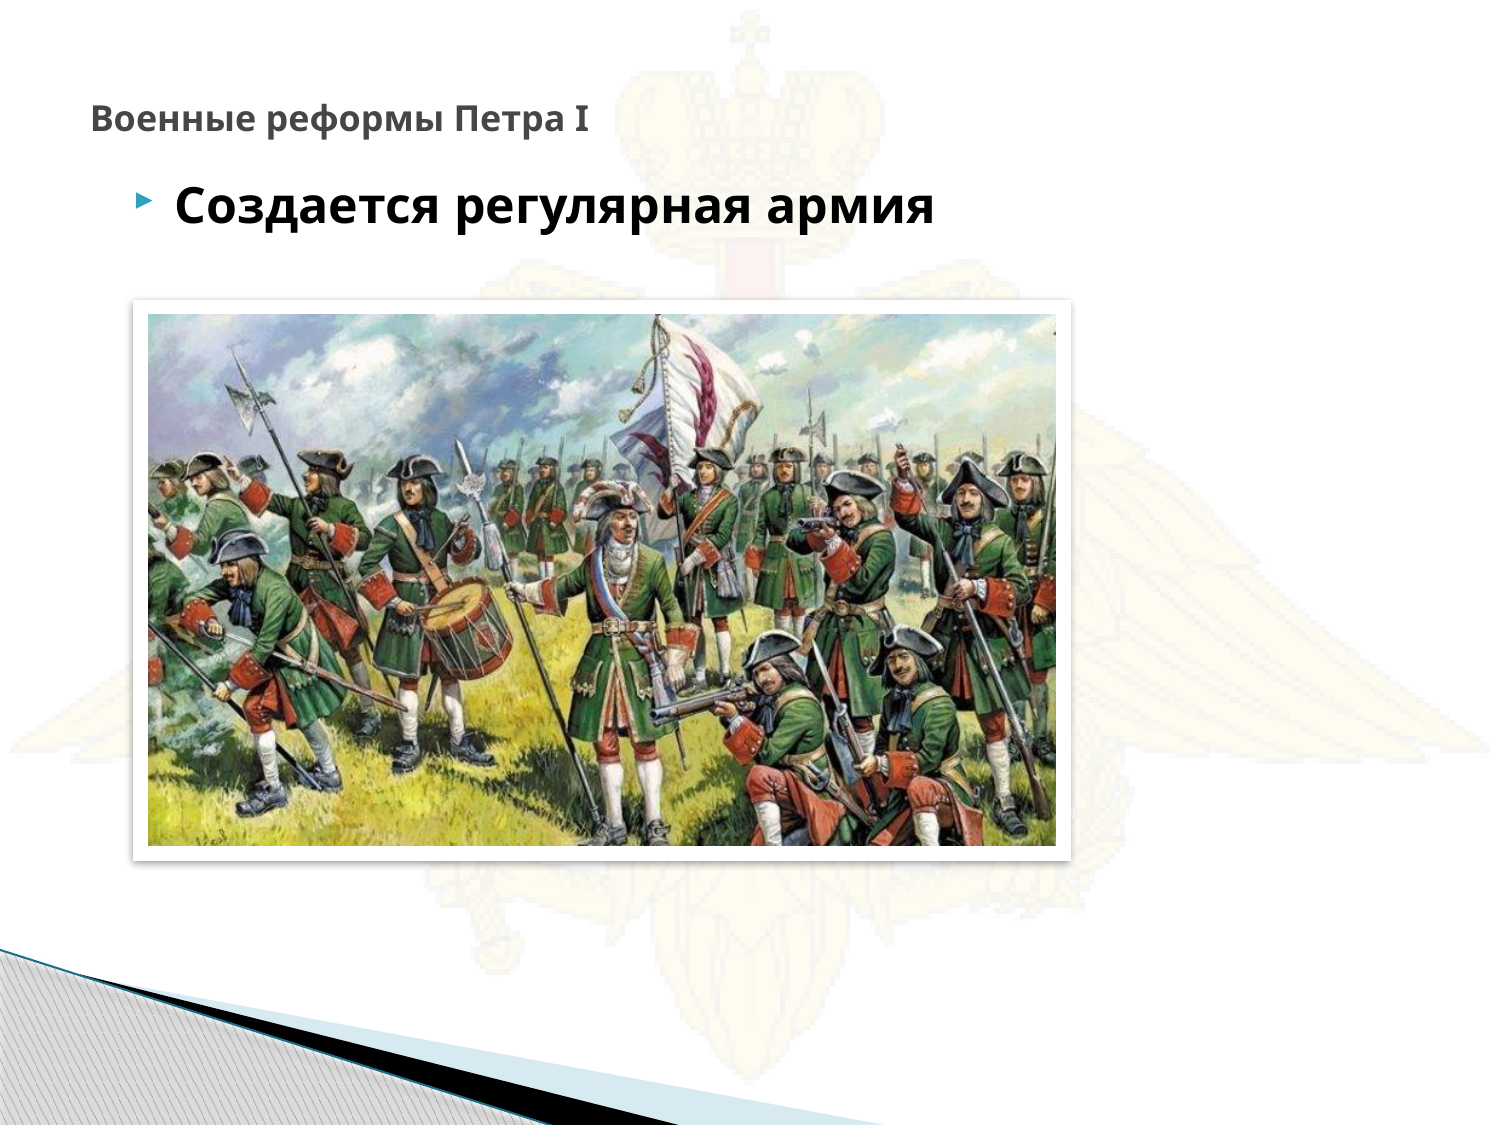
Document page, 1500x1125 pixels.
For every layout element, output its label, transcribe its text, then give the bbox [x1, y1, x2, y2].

list Создается регулярная армия [100, 172, 1449, 792]
picture [147, 314, 1057, 847]
title Военные реформы Петра I [75, 45, 1425, 233]
